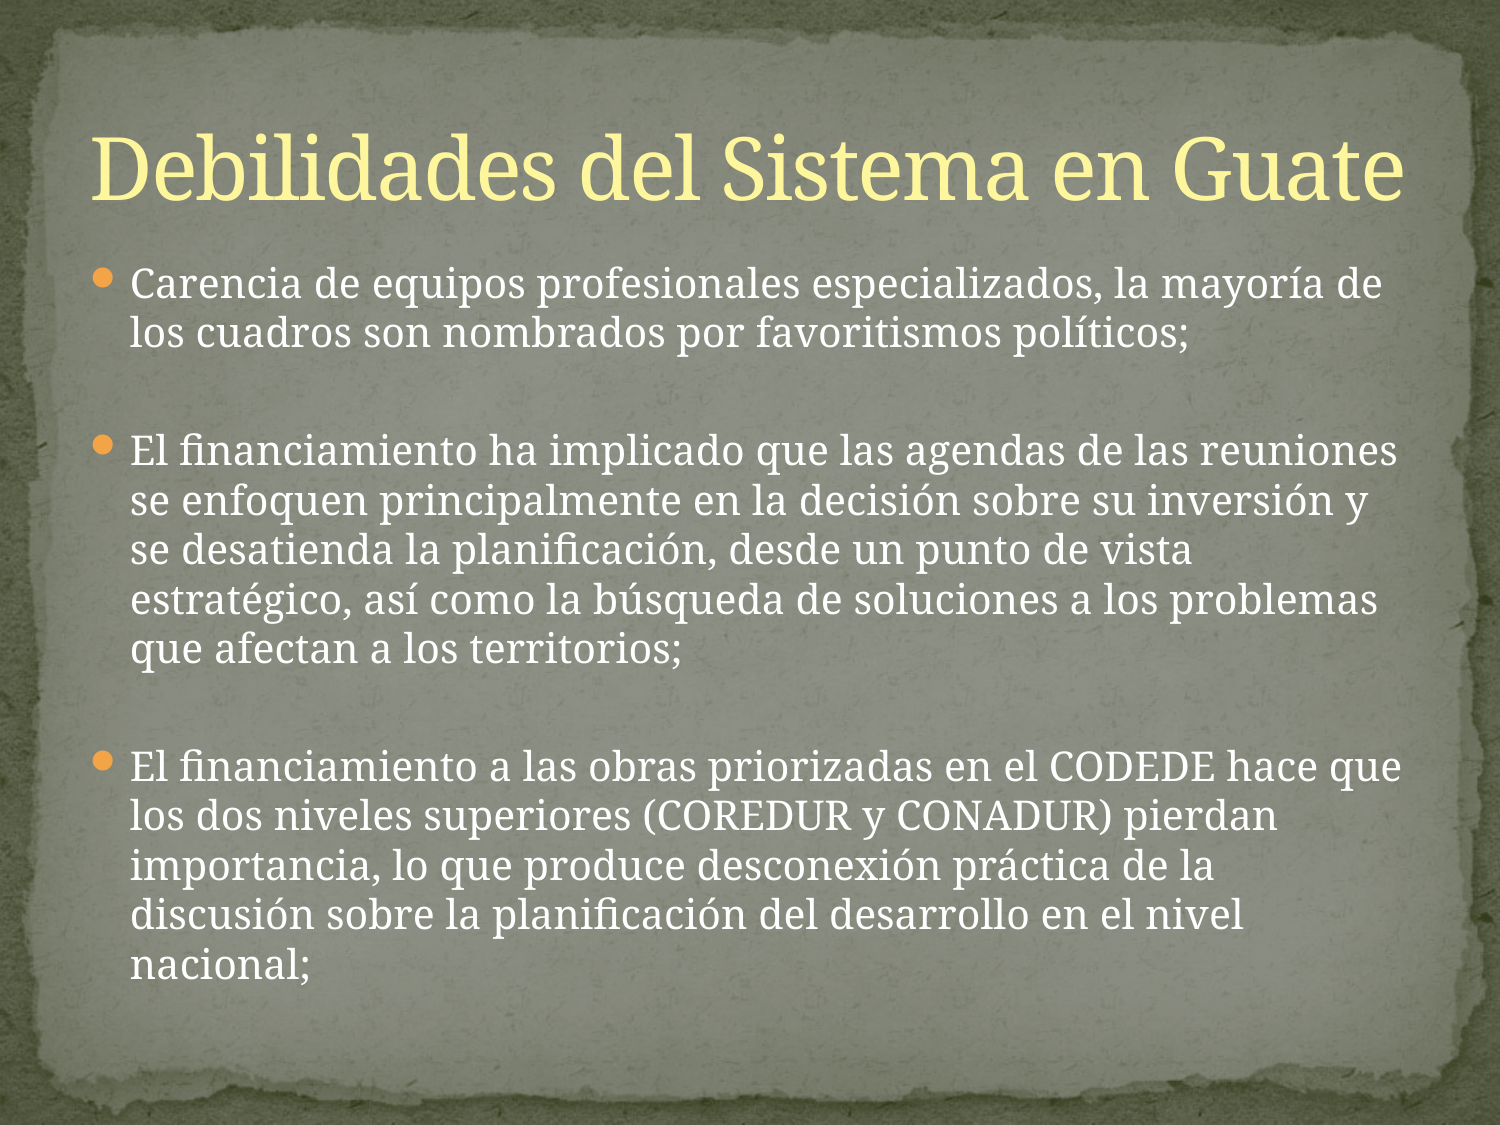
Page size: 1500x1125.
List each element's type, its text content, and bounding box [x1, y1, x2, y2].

list Carencia de equipos profesionales especializados, la mayoría de los cuadros son nombrados por favoritismos políticos; El financiamiento ha implicado que las agendas de las reuniones se enfoquen principalmente en la decisión sobre su inversión y se desatienda la planificación, desde un punto de vista estratégico, así como la búsqueda de soluciones a los problemas que afectan a los territorios; El financiamiento a las obras priorizadas en el CODEDE hace que los dos niveles superiores (COREDUR y CONADUR) pierdan importancia, lo que produce desconexión práctica de la discusión sobre la planificación del desarrollo en el nivel nacional; [75, 249, 1425, 1000]
title Debilidades del Sistema en Guate [74, 24, 1425, 225]
